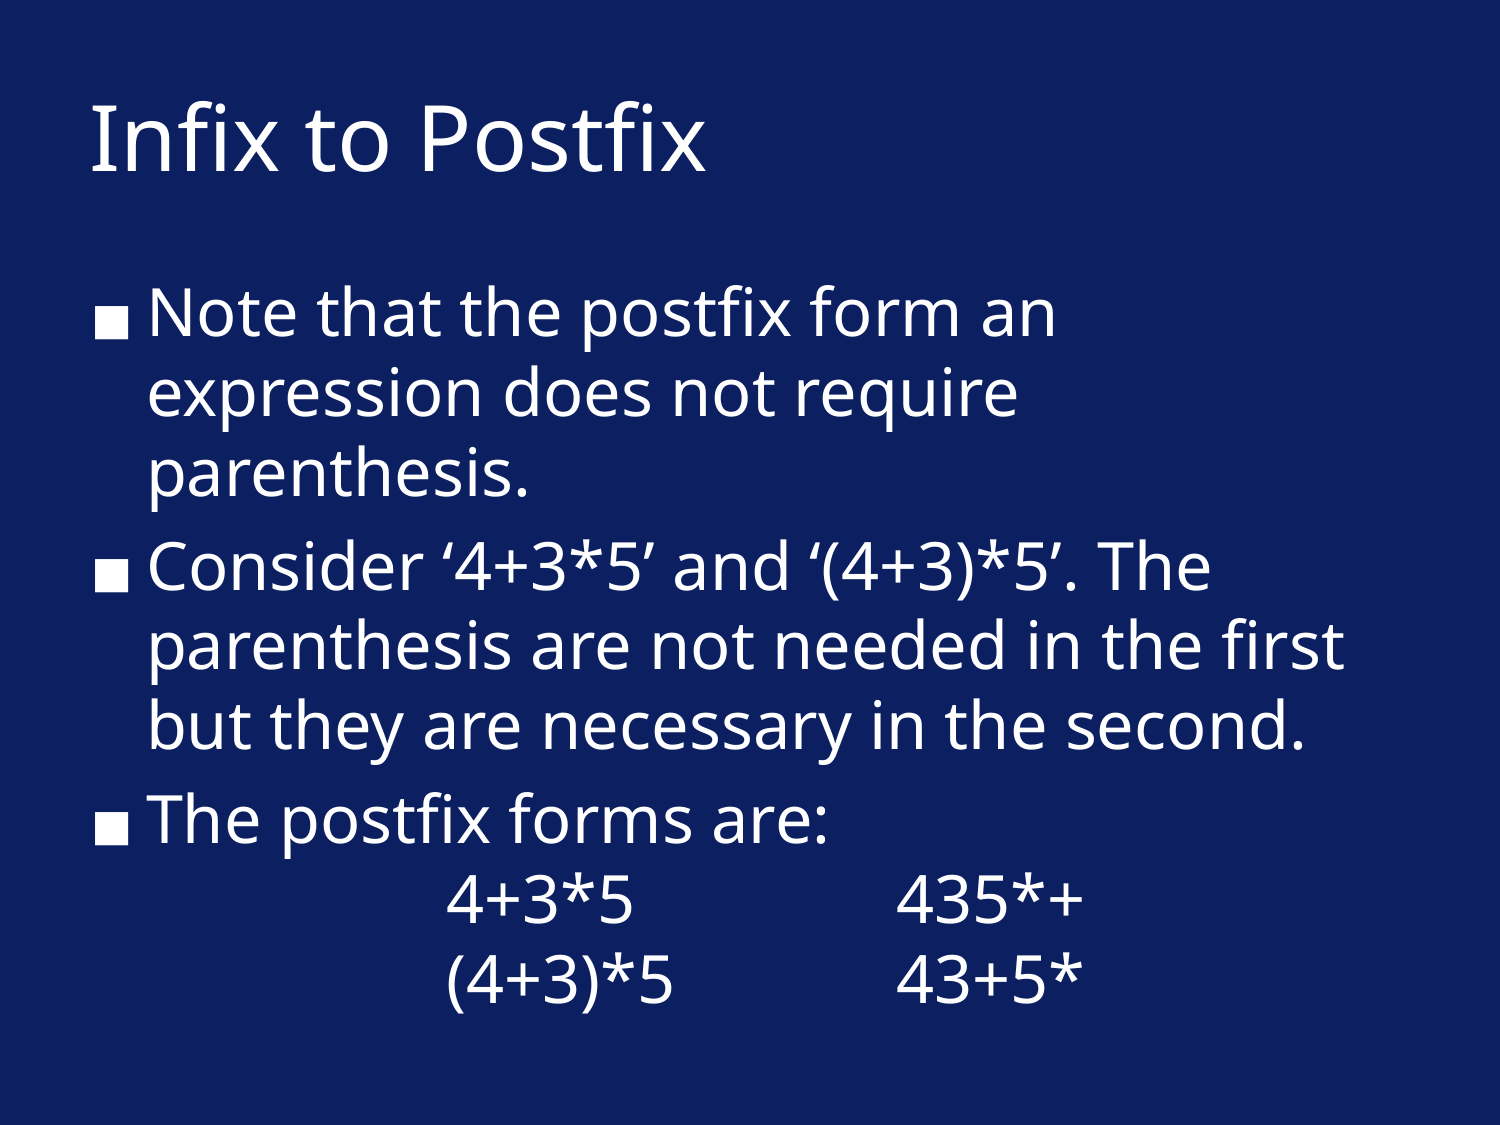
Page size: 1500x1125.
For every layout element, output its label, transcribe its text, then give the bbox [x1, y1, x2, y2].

list Note that the postfix form an expression does not require parenthesis. Consider ‘4+3*5’ and ‘(4+3)*5’. The parenthesis are not needed in the first but they are necessary in the second. The postfix forms are: 4+3*5 435*+ (4+3)*5 43+5* [74, 262, 1425, 1013]
title Infix to Postfix [74, 59, 1425, 210]
